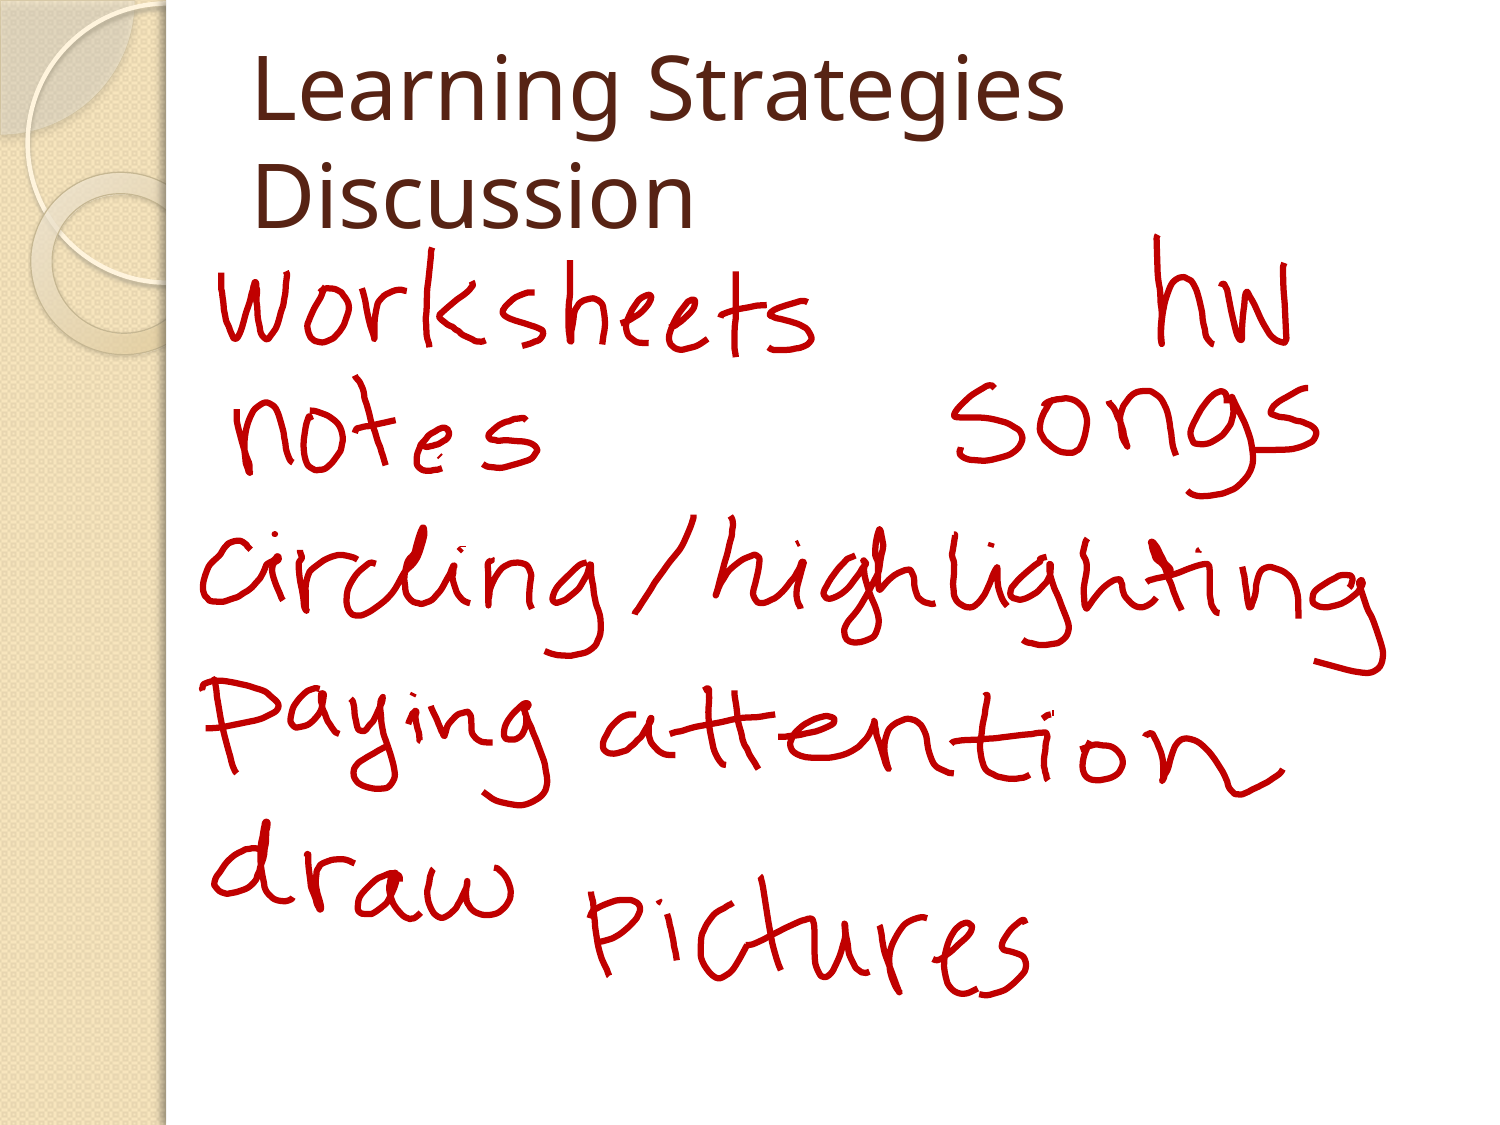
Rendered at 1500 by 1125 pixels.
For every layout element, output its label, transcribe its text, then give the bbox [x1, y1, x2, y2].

text_box [1146, 563, 1220, 614]
text_box [980, 756, 1031, 780]
text_box [1082, 538, 1157, 610]
text_box [235, 401, 294, 474]
text_box [778, 715, 954, 775]
text_box [213, 820, 294, 903]
text_box [733, 690, 743, 717]
text_box [354, 375, 373, 424]
text_box [544, 561, 602, 657]
text_box [425, 247, 433, 348]
text_box [426, 866, 512, 919]
text_box [345, 526, 471, 617]
text_box [567, 260, 606, 345]
text_box [356, 872, 422, 920]
text_box [1144, 732, 1284, 796]
text_box [1155, 234, 1215, 346]
text_box [951, 533, 1008, 609]
text_box [407, 710, 422, 742]
text_box [953, 384, 1024, 462]
text_box [980, 694, 1008, 738]
text_box [486, 557, 533, 610]
text_box [354, 419, 396, 434]
text_box [590, 891, 595, 909]
text_box [482, 417, 539, 469]
text_box [759, 875, 773, 935]
text_box [745, 917, 870, 978]
text_box [979, 919, 1027, 997]
text_box [733, 314, 737, 358]
text_box [669, 713, 776, 735]
text_box [773, 952, 782, 971]
text_box [220, 271, 288, 340]
text_box [666, 913, 678, 961]
text_box [767, 300, 813, 351]
text_box [1042, 713, 1052, 720]
text_box [602, 713, 676, 756]
text_box [878, 916, 928, 994]
text_box [1252, 387, 1318, 451]
text_box [482, 702, 548, 807]
text_box [633, 514, 695, 615]
text_box [1241, 566, 1300, 619]
text_box [306, 853, 356, 911]
text_box [302, 409, 344, 471]
text_box [1080, 740, 1124, 782]
text_box [708, 726, 727, 766]
text_box [1107, 390, 1177, 456]
text_box [1009, 556, 1070, 646]
text_box [430, 705, 493, 744]
text_box [1173, 594, 1183, 611]
text_box [501, 291, 544, 347]
text_box [714, 515, 805, 609]
text_box [1311, 574, 1384, 674]
text_box [289, 687, 340, 735]
text_box [595, 934, 610, 977]
text_box [703, 687, 714, 723]
text_box [1186, 390, 1254, 497]
text_box [620, 294, 652, 344]
text_box [1150, 541, 1172, 575]
text_box [202, 539, 284, 603]
text_box [699, 902, 748, 980]
text_box [1220, 262, 1288, 344]
text_box [222, 728, 238, 774]
text_box [438, 280, 486, 343]
text_box [297, 549, 358, 612]
text_box [932, 921, 979, 995]
text_box [822, 528, 936, 644]
text_box [668, 298, 709, 351]
text_box [361, 288, 407, 340]
text_box [350, 696, 396, 790]
text_box [201, 679, 280, 730]
text_box [719, 304, 767, 318]
text_box [950, 731, 1049, 781]
title Learning Strategies Discussion [235, 45, 1466, 233]
text_box [1039, 397, 1088, 454]
text_box [737, 721, 760, 770]
text_box [415, 426, 450, 472]
text_box [588, 899, 641, 943]
text_box [372, 427, 387, 466]
text_box [306, 286, 350, 344]
